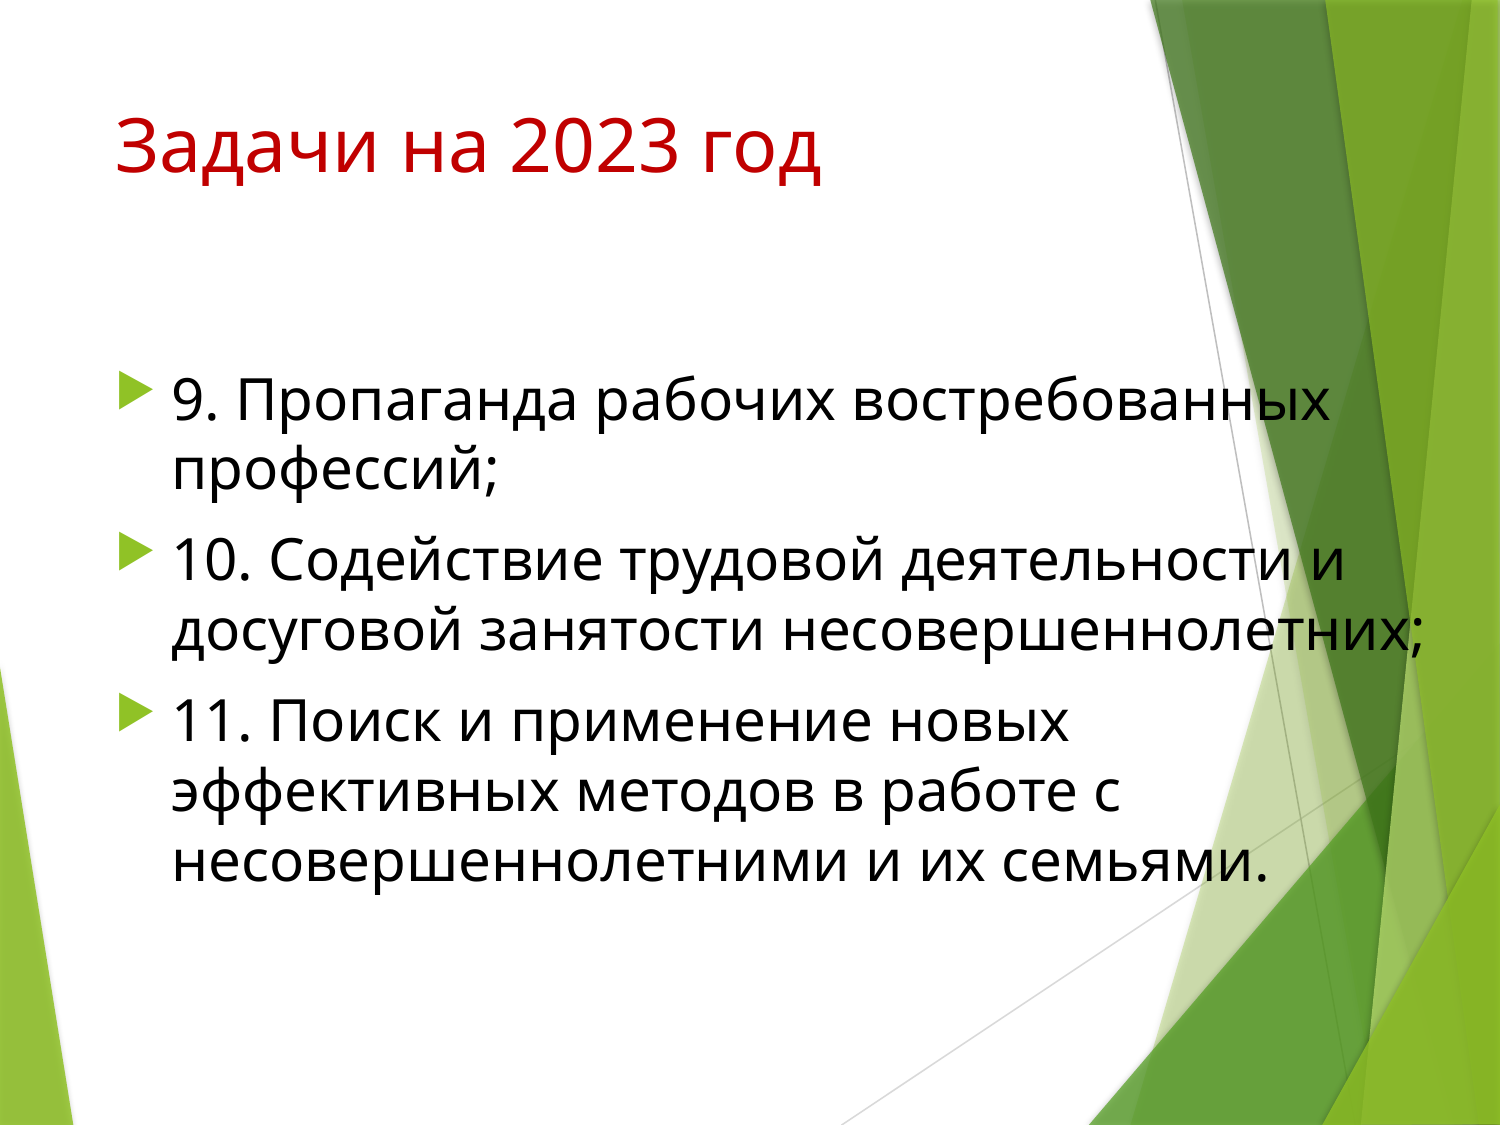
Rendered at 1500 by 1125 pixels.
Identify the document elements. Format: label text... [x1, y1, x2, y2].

list 9. Пропаганда рабочих востребованных профессий; 10. Содействие трудовой деятельности и досуговой занятости несовершеннолетних; 11. Поиск и применение новых эффективных методов в работе с несовершеннолетними и их семьями. [99, 354, 1459, 992]
title Задачи на 2023 год [100, 90, 1142, 307]
